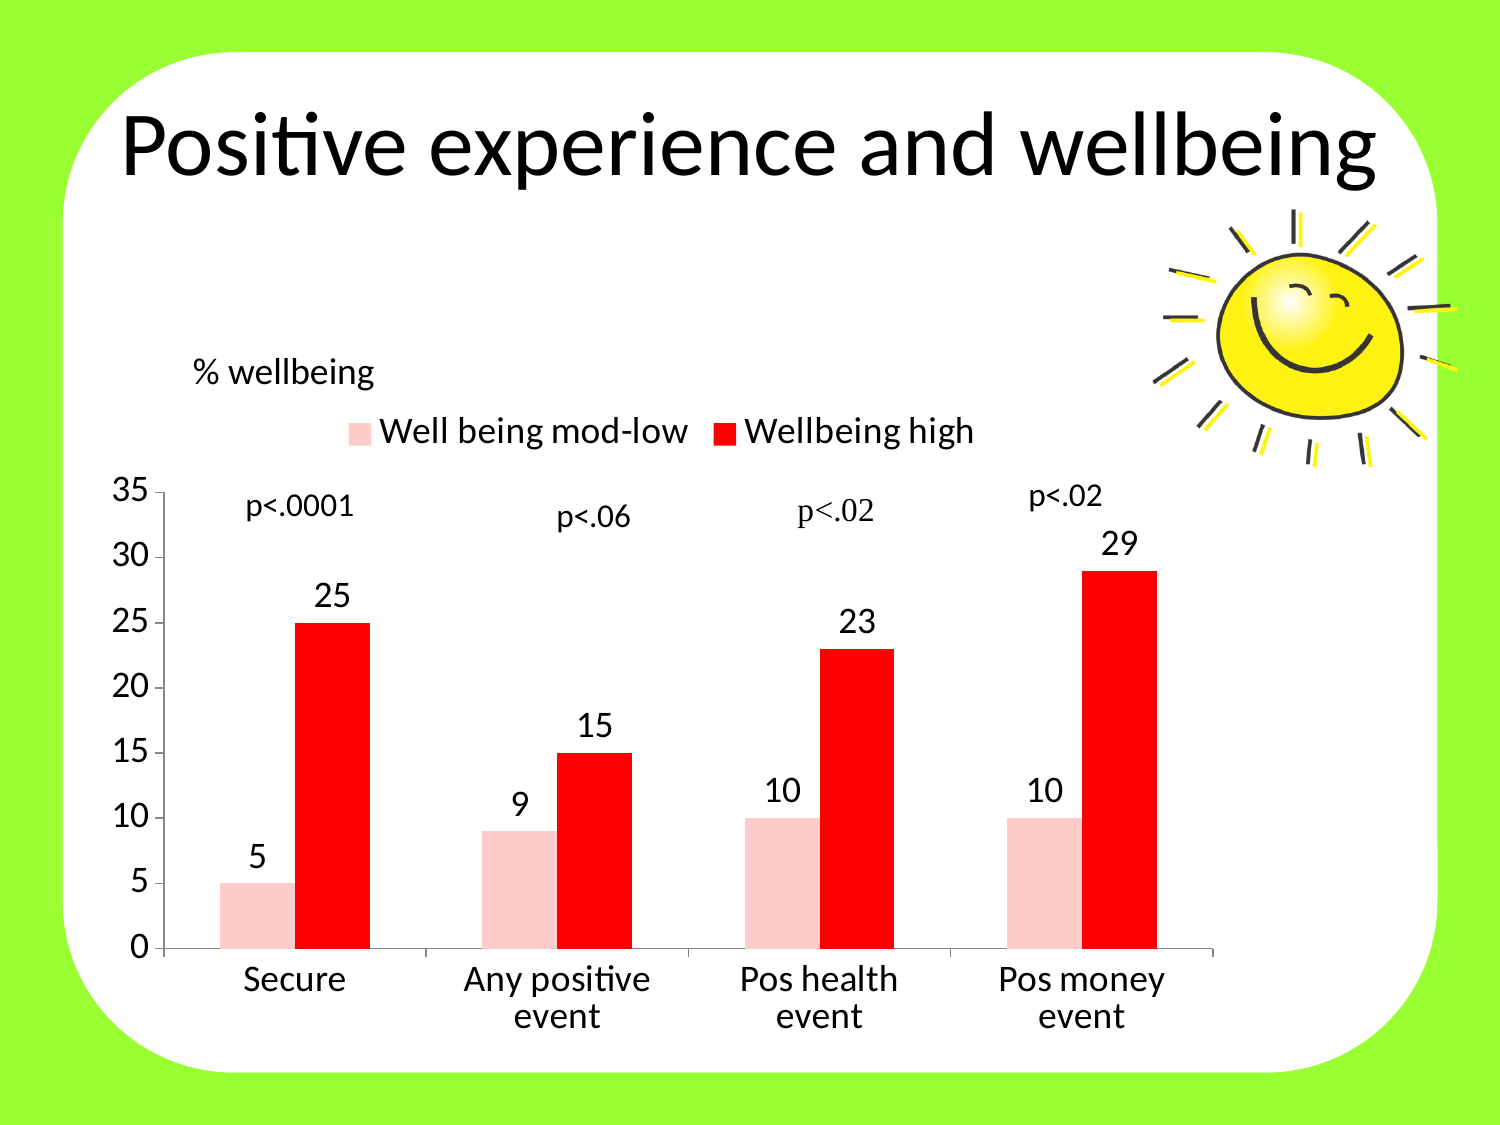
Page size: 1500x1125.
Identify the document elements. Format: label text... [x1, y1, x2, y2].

text_box % wellbeing [178, 339, 390, 395]
chart [88, 396, 1237, 1052]
title Positive experience and wellbeing [75, 45, 1425, 233]
picture [1151, 207, 1459, 469]
